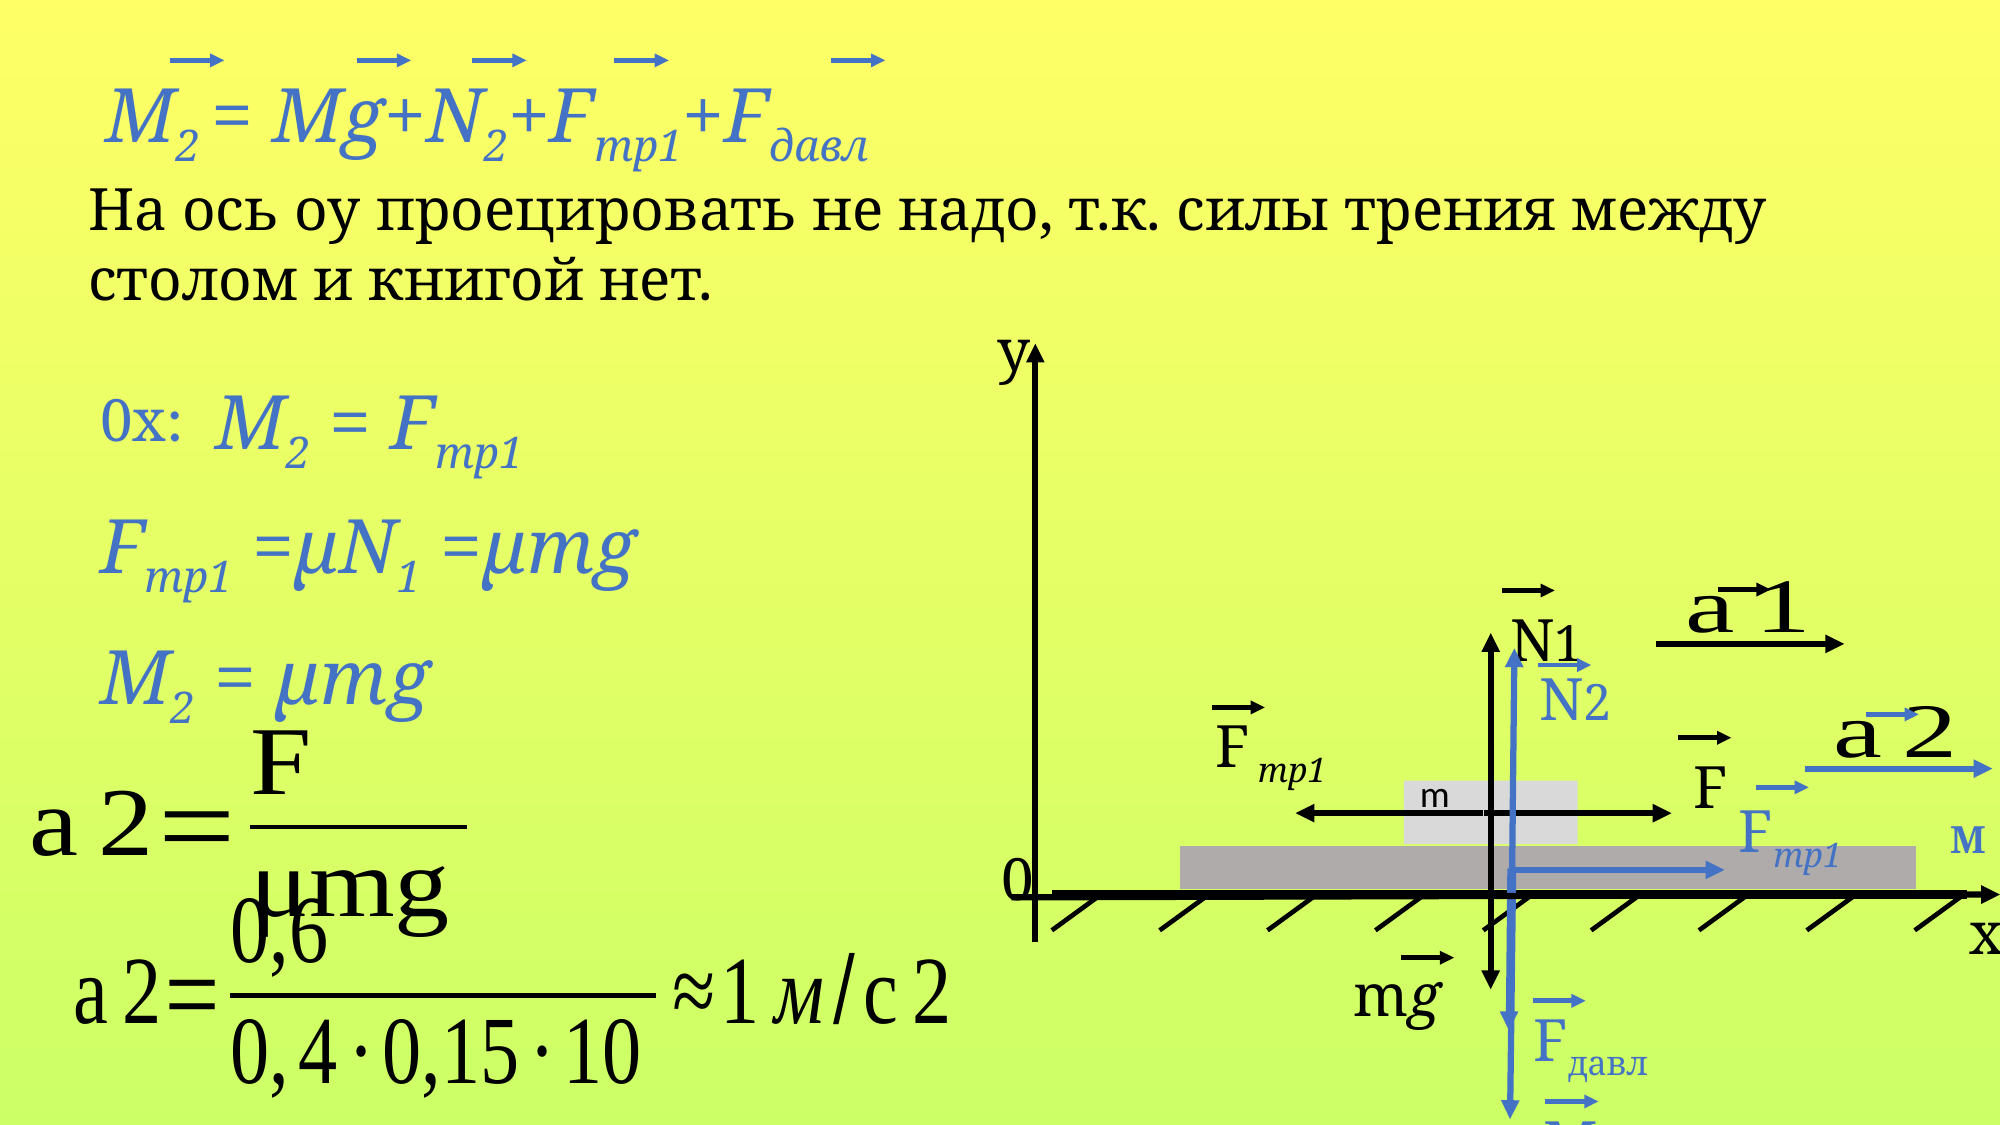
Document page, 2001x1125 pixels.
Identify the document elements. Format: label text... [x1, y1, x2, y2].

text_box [90, 54, 1088, 162]
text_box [1656, 564, 1845, 651]
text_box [1051, 975, 2000, 1125]
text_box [982, 306, 2000, 975]
text_box Fтр1 =µN1 =μmg [85, 490, 869, 609]
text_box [85, 360, 683, 468]
text_box На ось оу проецировать не надо, т.к. силы трения между столом и книгой нет. [73, 165, 1878, 320]
